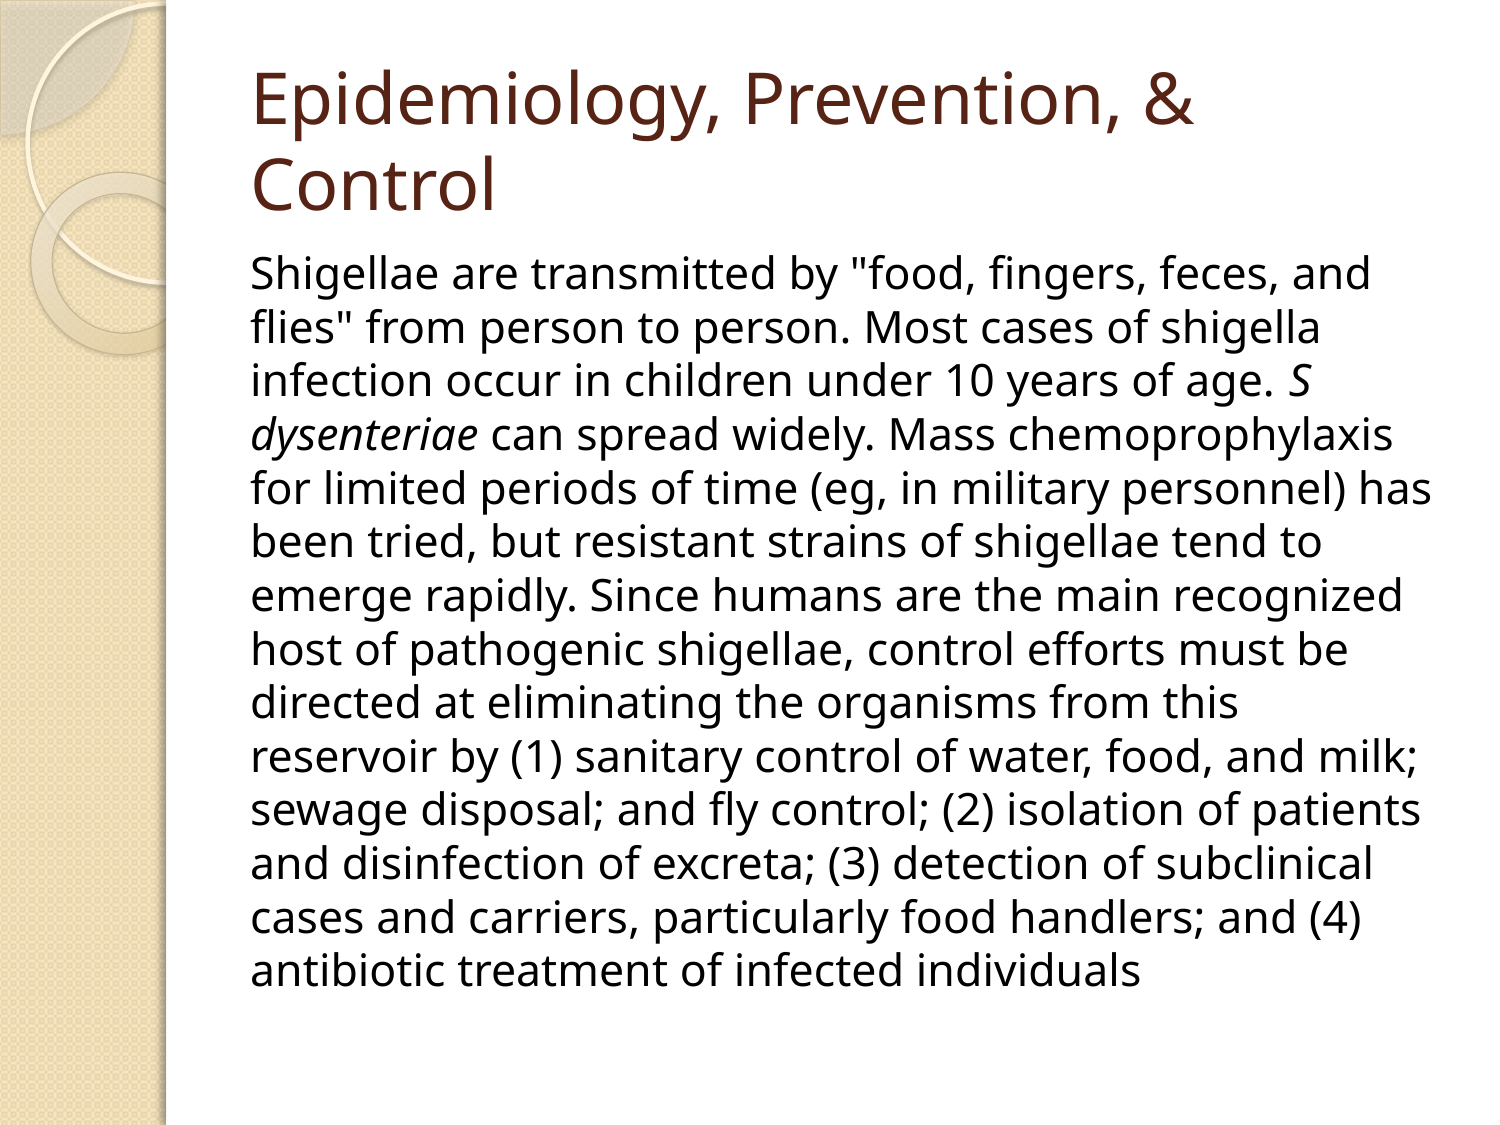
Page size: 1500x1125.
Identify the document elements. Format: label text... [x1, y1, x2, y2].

title Epidemiology, Prevention, & Control [235, 45, 1466, 233]
list Shigellae are transmitted by "food, fingers, feces, and flies" from person to person. Most cases of shigella infection occur in children under 10 years of age. S dysenteriae can spread widely. Mass chemoprophylaxis for limited periods of time (eg, in military personnel) has been tried, but resistant strains of shigellae tend to emerge rapidly. Since humans are the main recognized host of pathogenic shigellae, control efforts must be directed at eliminating the organisms from this reservoir by (1) sanitary control of water, food, and milk; sewage disposal; and fly control; (2) isolation of patients and disinfection of excreta; (3) detection of subclinical cases and carriers, particularly food handlers; and (4) antibiotic treatment of infected individuals [235, 237, 1466, 1025]
